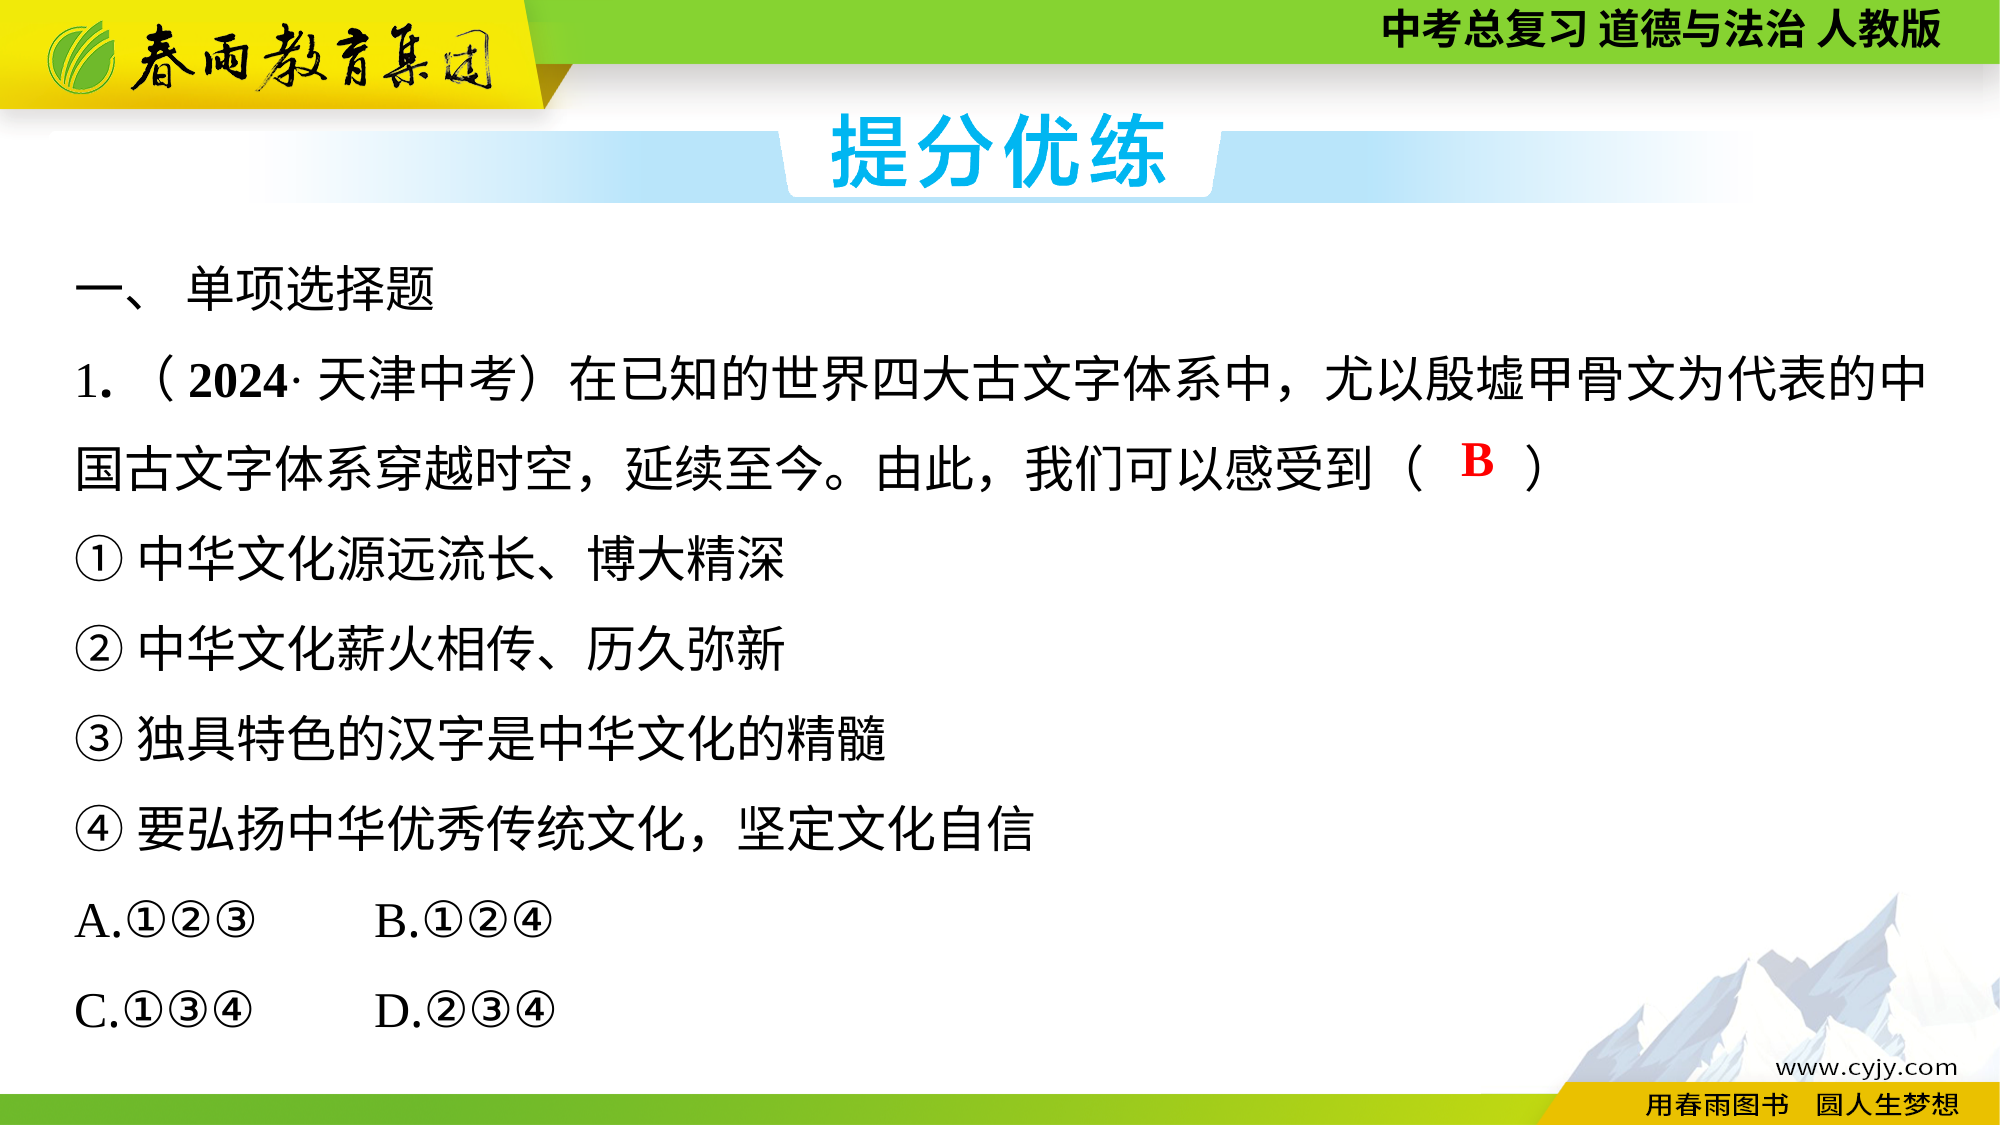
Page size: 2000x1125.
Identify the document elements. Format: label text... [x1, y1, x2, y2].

text_box B [1446, 419, 1510, 494]
list 一、 单项选择题 1.（2024·天津中考）在已知的世界四大古文字体系中，尤以殷墟甲骨文为代表的中国古文字体系穿越时空，延续至今。由此，我们可以感受到（ ） ①中华文化源远流长、博大精深 ②中华文化薪火相传、历久弥新 ③独具特色的汉字是中华文化的精髓 ④要弘扬中华优秀传统文化，坚定文化自信 A.①②③ B.①②④ C.①③④ D.②③④ [59, 219, 1944, 1042]
picture [0, 0, 2000, 1125]
